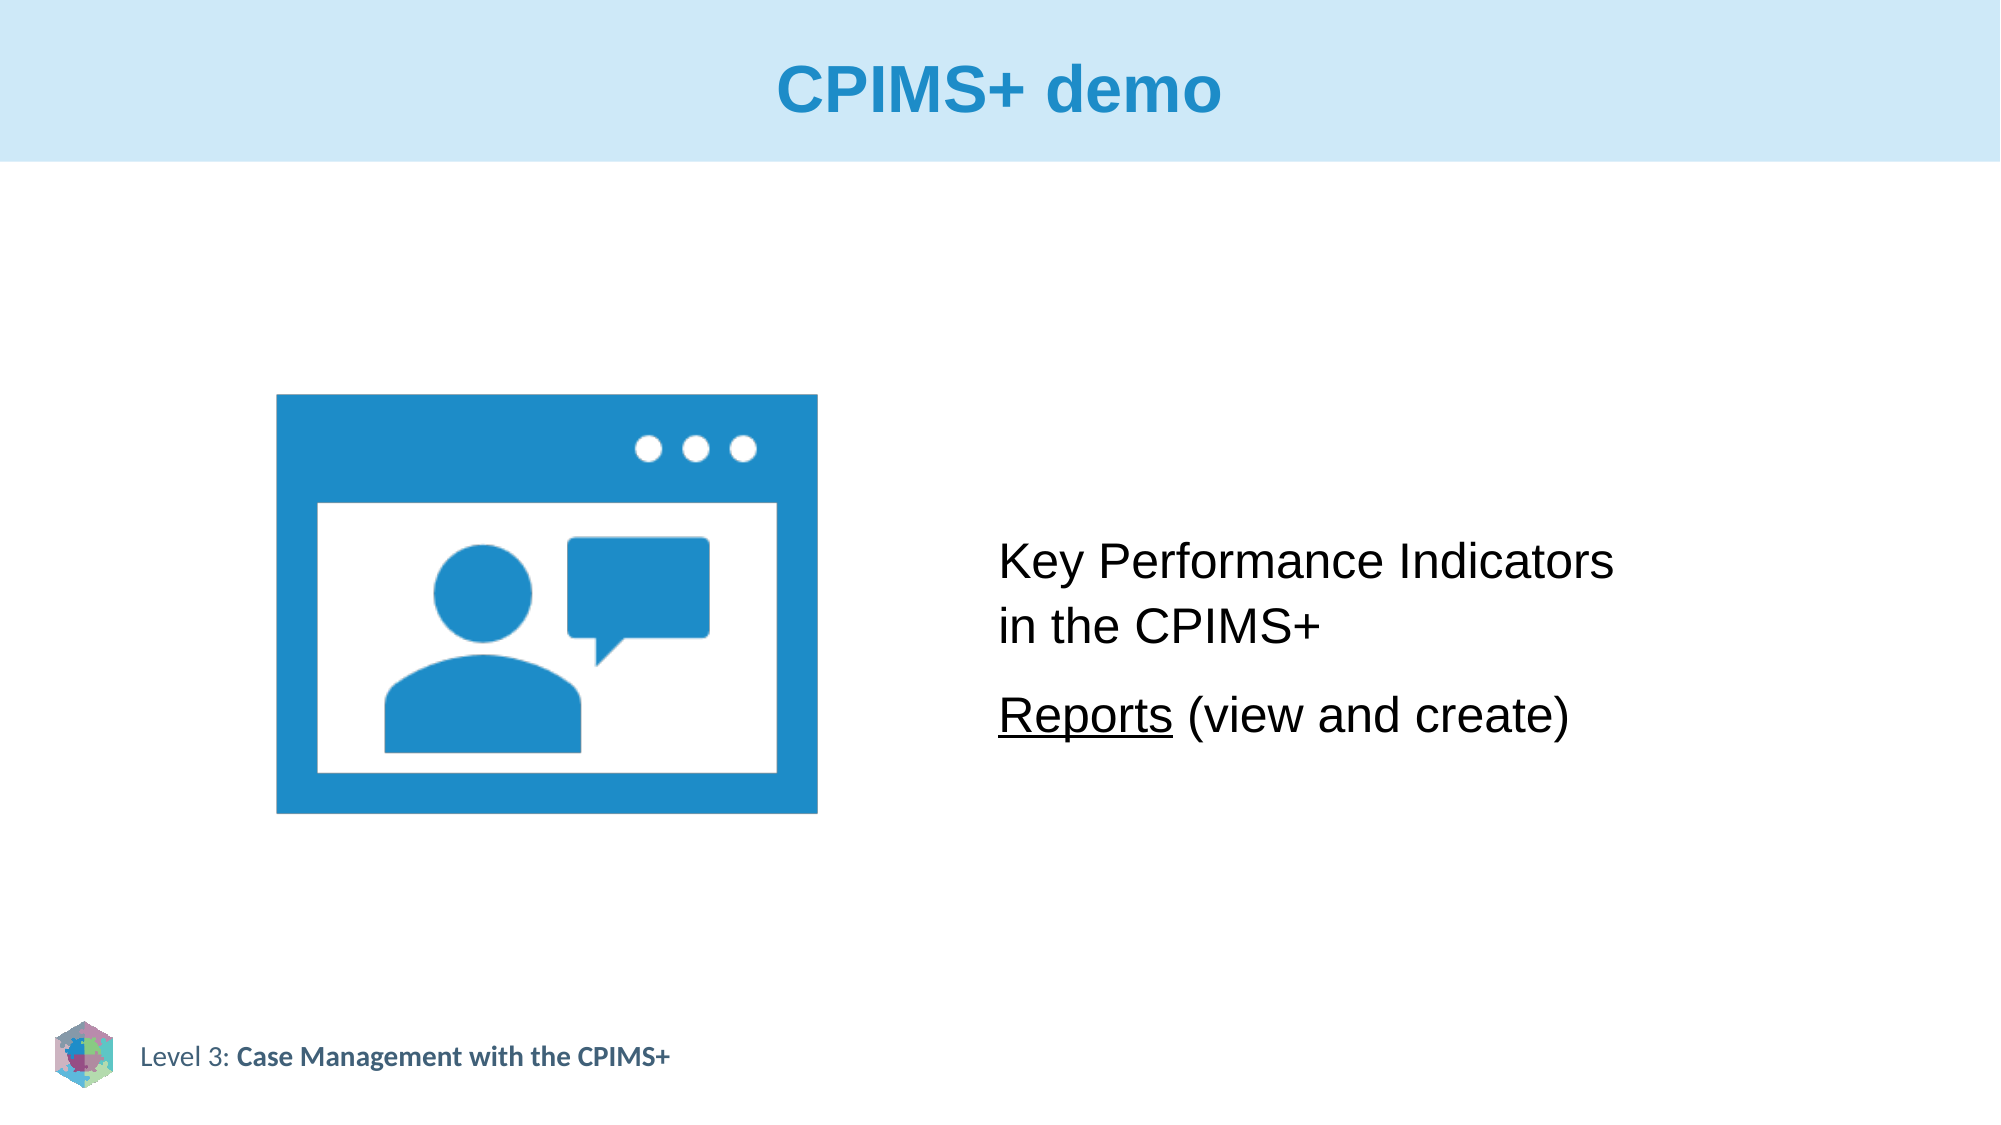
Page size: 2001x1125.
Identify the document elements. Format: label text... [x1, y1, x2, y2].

picture [223, 280, 872, 929]
picture [55, 1021, 113, 1088]
title CPIMS+ demo [137, 19, 1863, 163]
text_box Key Performance Indicators in the CPIMS+ Reports (view and create) [983, 517, 1662, 750]
